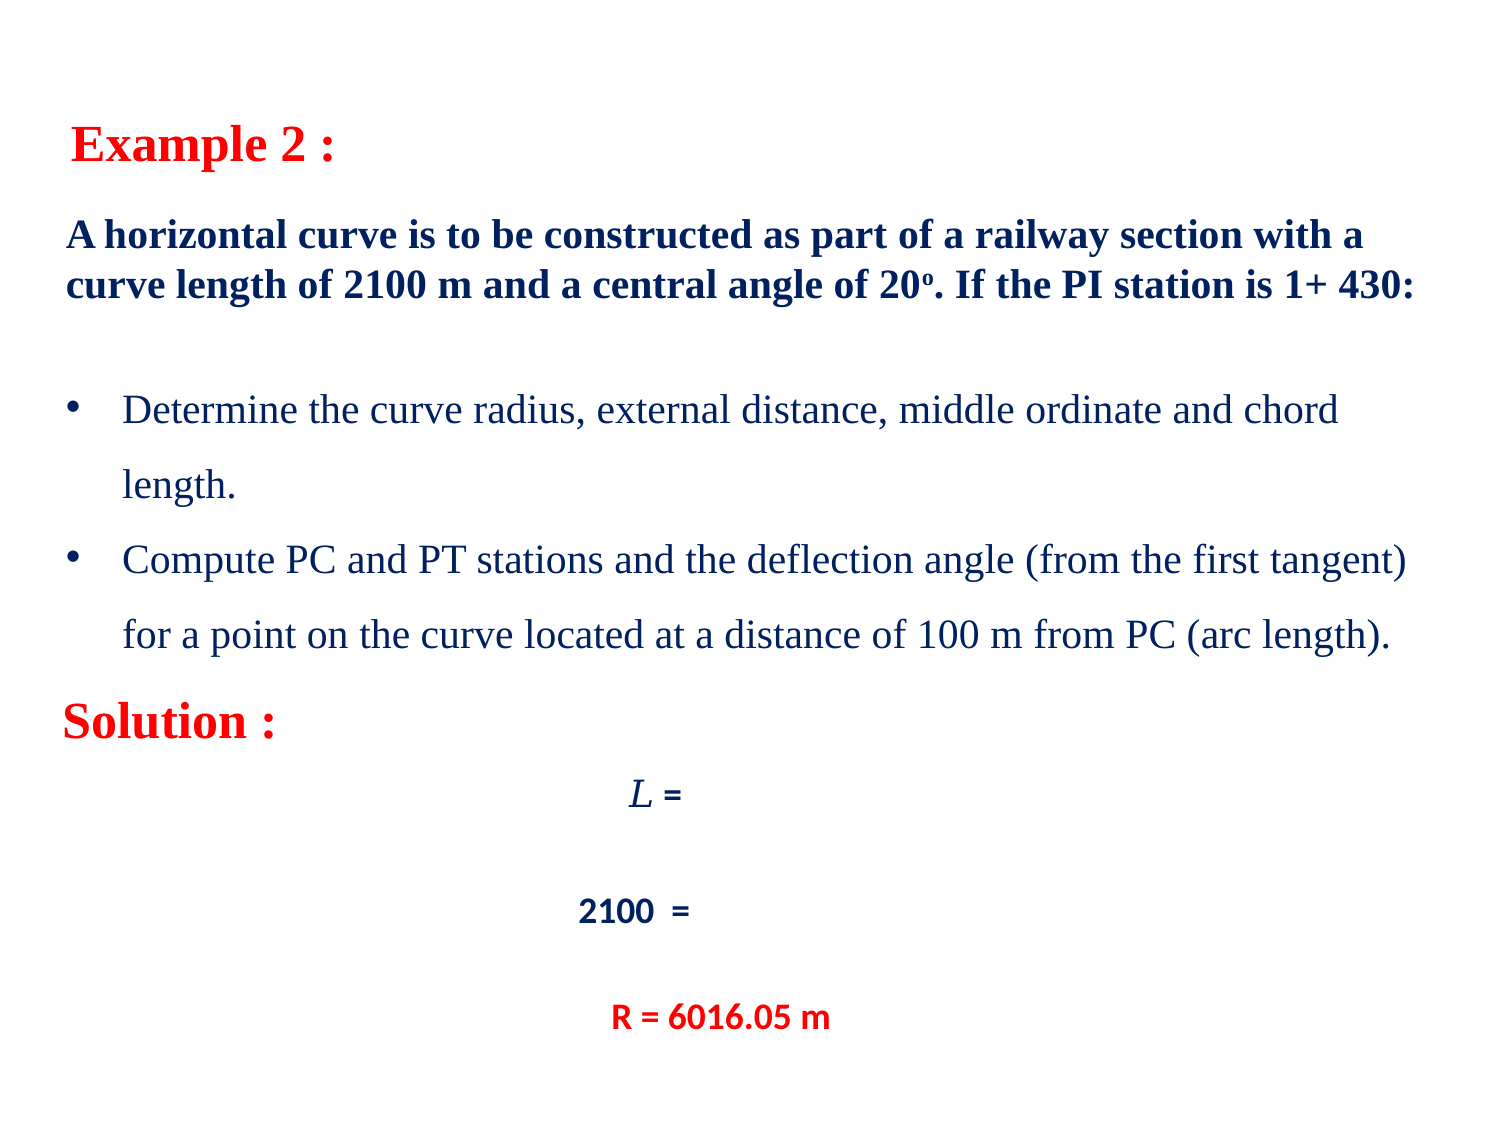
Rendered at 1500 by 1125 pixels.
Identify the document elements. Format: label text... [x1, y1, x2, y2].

text_box A horizontal curve is to be constructed as part of a railway section with a curve length of 2100 m and a central angle of 20o. If the PI station is 1+ 430: Determine the curve radius, external distance, middle ordinate and chord length. Compute PC and PT stations and the deflection angle (from the first tangent) for a point on the curve located at a distance of 100 m from PC (arc length). [51, 149, 1436, 714]
text_box Solution : [47, 678, 367, 756]
text_box Example 2 : [55, 101, 375, 179]
